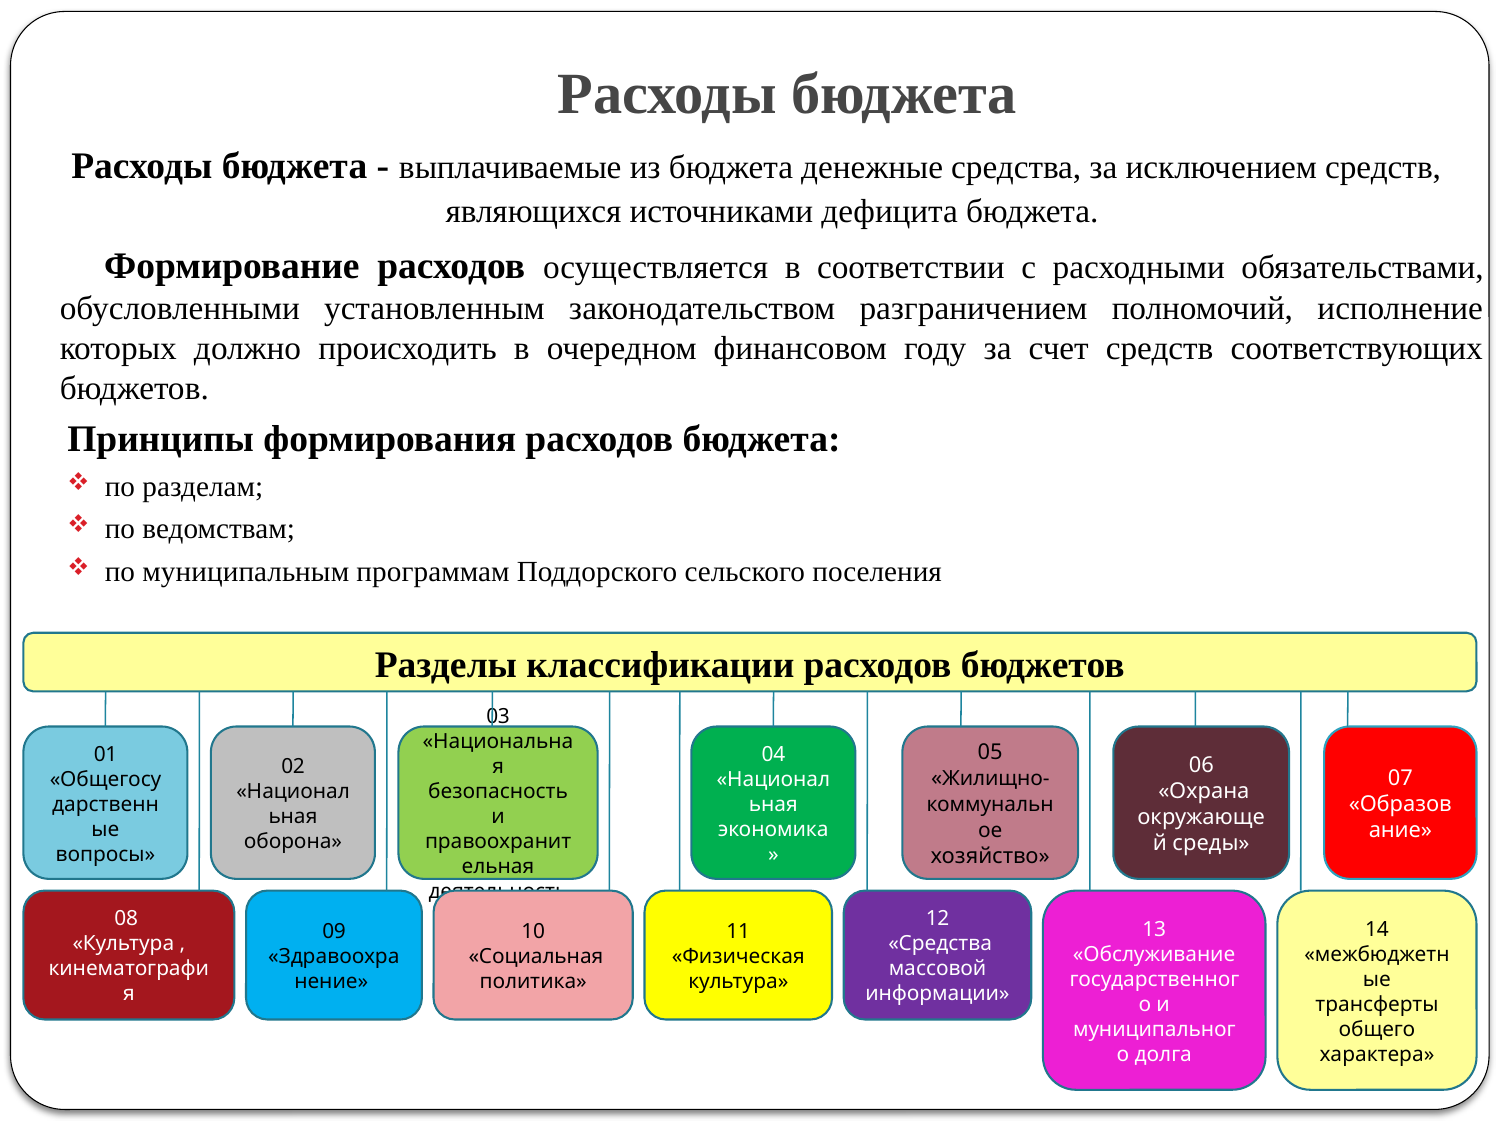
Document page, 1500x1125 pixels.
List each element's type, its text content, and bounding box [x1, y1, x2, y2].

text_box 07 «Образование» [1323, 725, 1478, 880]
text_box 06 «Охрана окружающей среды» [1112, 725, 1291, 880]
text_box 10 «Социальная политика» [432, 889, 634, 1021]
title Расходы бюджета [150, 45, 1425, 117]
text_box 14 «межбюджетные трансферты общего характера» [1276, 889, 1478, 1091]
text_box Разделы классификации расходов бюджетов [22, 631, 1478, 693]
text_box 03 «Национальная безопасность и правоохранительная деятельность [397, 725, 599, 880]
text_box 01 «Общегосударственные вопросы» [22, 725, 189, 880]
text_box 04 «Национальная экономика» [690, 725, 857, 789]
text_box 02 «Национальная оборона» [209, 801, 376, 880]
text_box 08 «Культура , кинематография [22, 889, 236, 1021]
text_box 09 «Здравоохранение» [244, 889, 423, 1021]
text_box 02 «Национальная оборона» [209, 725, 376, 789]
text_box 13 «Обслуживание государственного и муниципального долга [1041, 889, 1267, 1091]
text_box 11 «Физическая культура» [643, 889, 834, 1021]
text_box 12 «Средства массовой информации» [842, 889, 1033, 1021]
text_box 04 «Национальная экономика» [690, 800, 857, 880]
list Расходы бюджета - выплачиваемые из бюджета денежные средства, за исключением средств, являющихся источниками дефицита бюджета. Формирование расходов осуществляется в соответствии с расходными обязательствами, обусловленными установленным законодательством разграничением полномочий, исполнение которых должно происходить в очередном финансовом году за счет средств соответствующих бюджетов. Принципы формирования расходов бюджета: по разделам; по ведомствам; по муниципальным программам Поддорского сельского поселения [0, 117, 1500, 1125]
text_box 05 «Жилищно-коммунальное хозяйство» [901, 725, 1080, 880]
